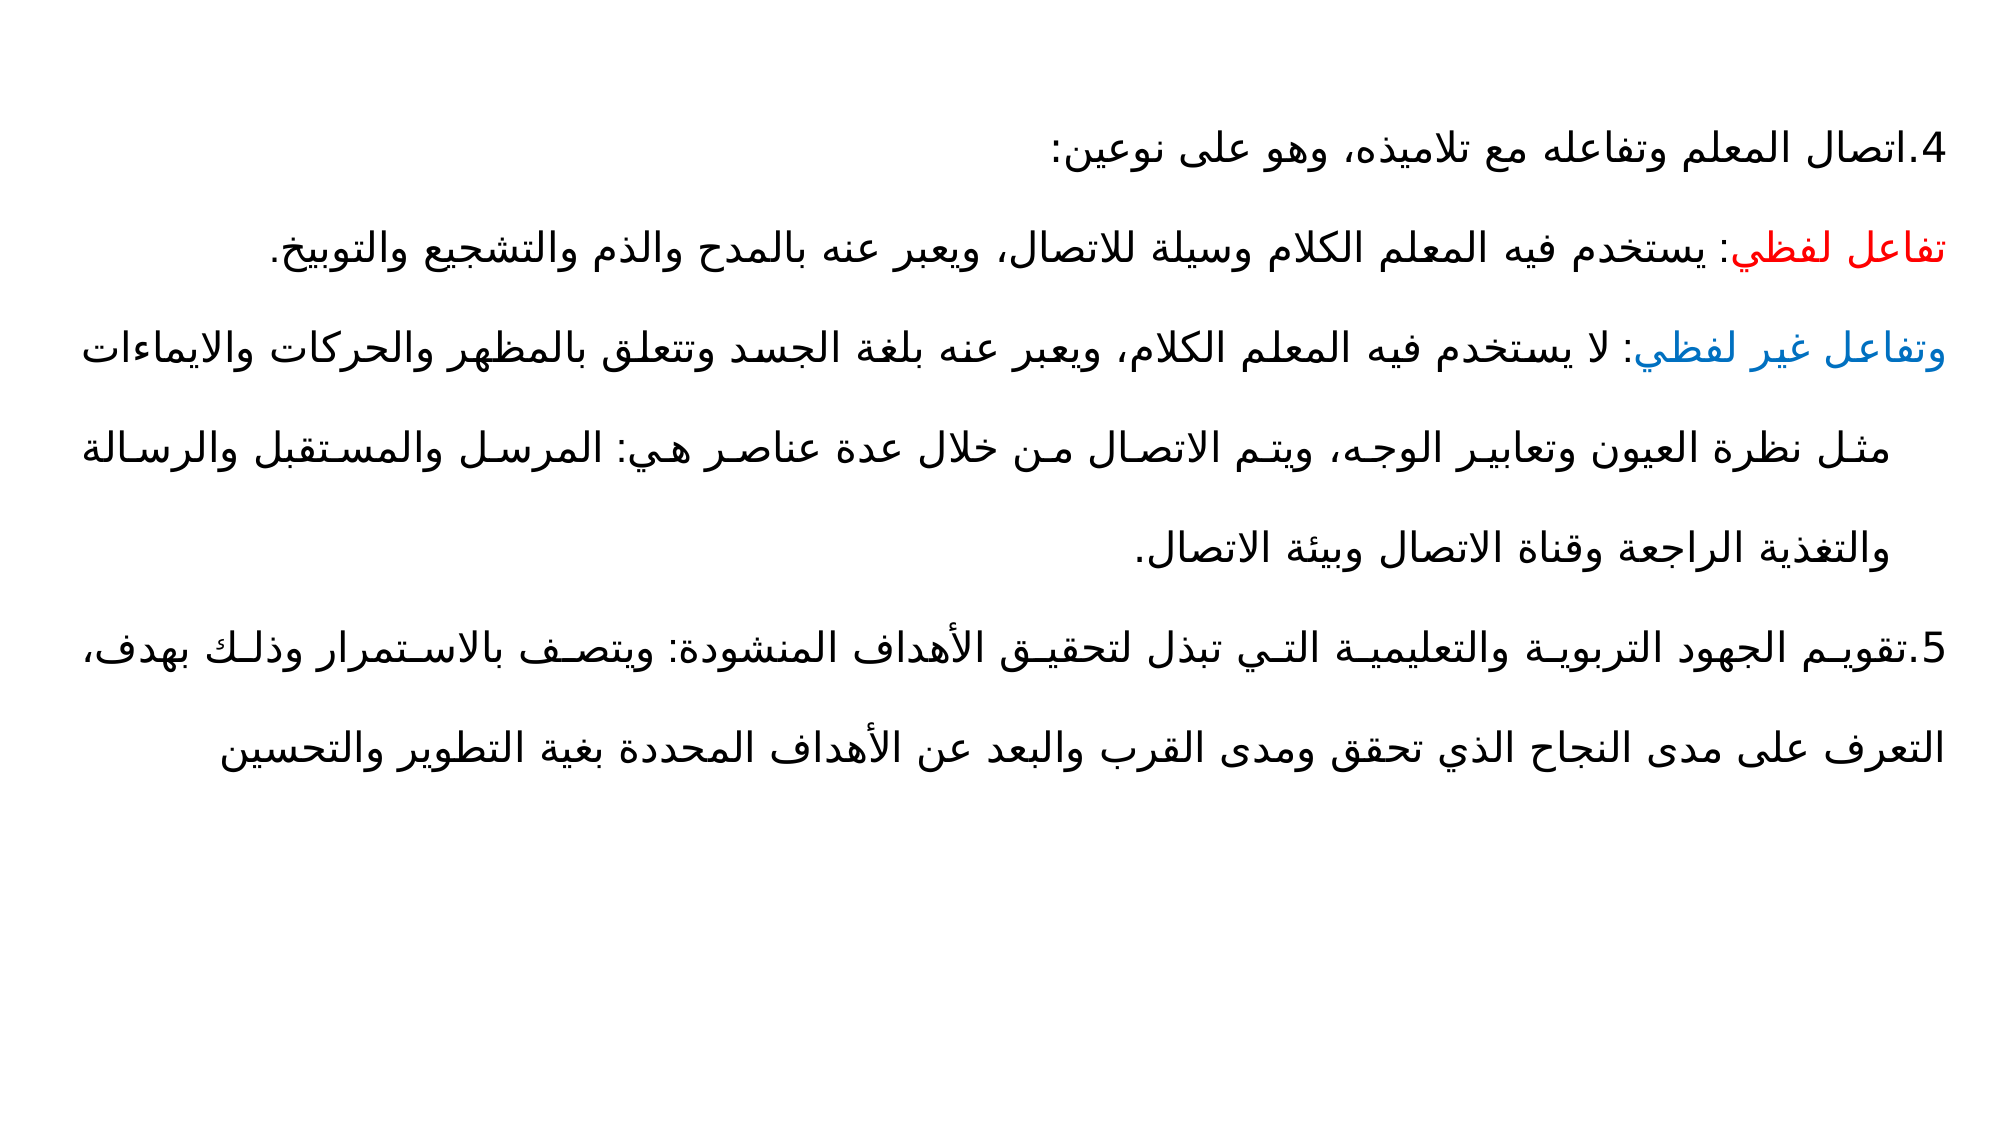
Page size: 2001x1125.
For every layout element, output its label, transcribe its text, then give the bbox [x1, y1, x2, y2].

text_box 4.اتصال المعلم وتفاعله مع تلاميذه، وهو على نوعين: تفاعل لفظي: يستخدم فيه المعلم الكلام وسيلة للاتصال، ويعبر عنه بالمدح والذم والتشجيع والتوبيخ. وتفاعل غير لفظي: لا يستخدم فيه المعلم الكلام، ويعبر عنه بلغة الجسد وتتعلق بالمظهر والحركات والايماءات مثل نظرة العيون وتعابير الوجه، ويتم الاتصال من خلال عدة عناصر هي: المرسل والمستقبل والرسالة والتغذية الراجعة وقناة الاتصال وبيئة الاتصال. 5.تقويم الجهود التربوية والتعليمية التي تبذل لتحقيق الأهداف المنشودة: ويتصف بالاستمرار وذلك بهدف، التعرف على مدى النجاح الذي تحقق ومدى القرب والبعد عن الأهداف المحددة بغية التطوير والتحسين [66, 63, 1963, 779]
